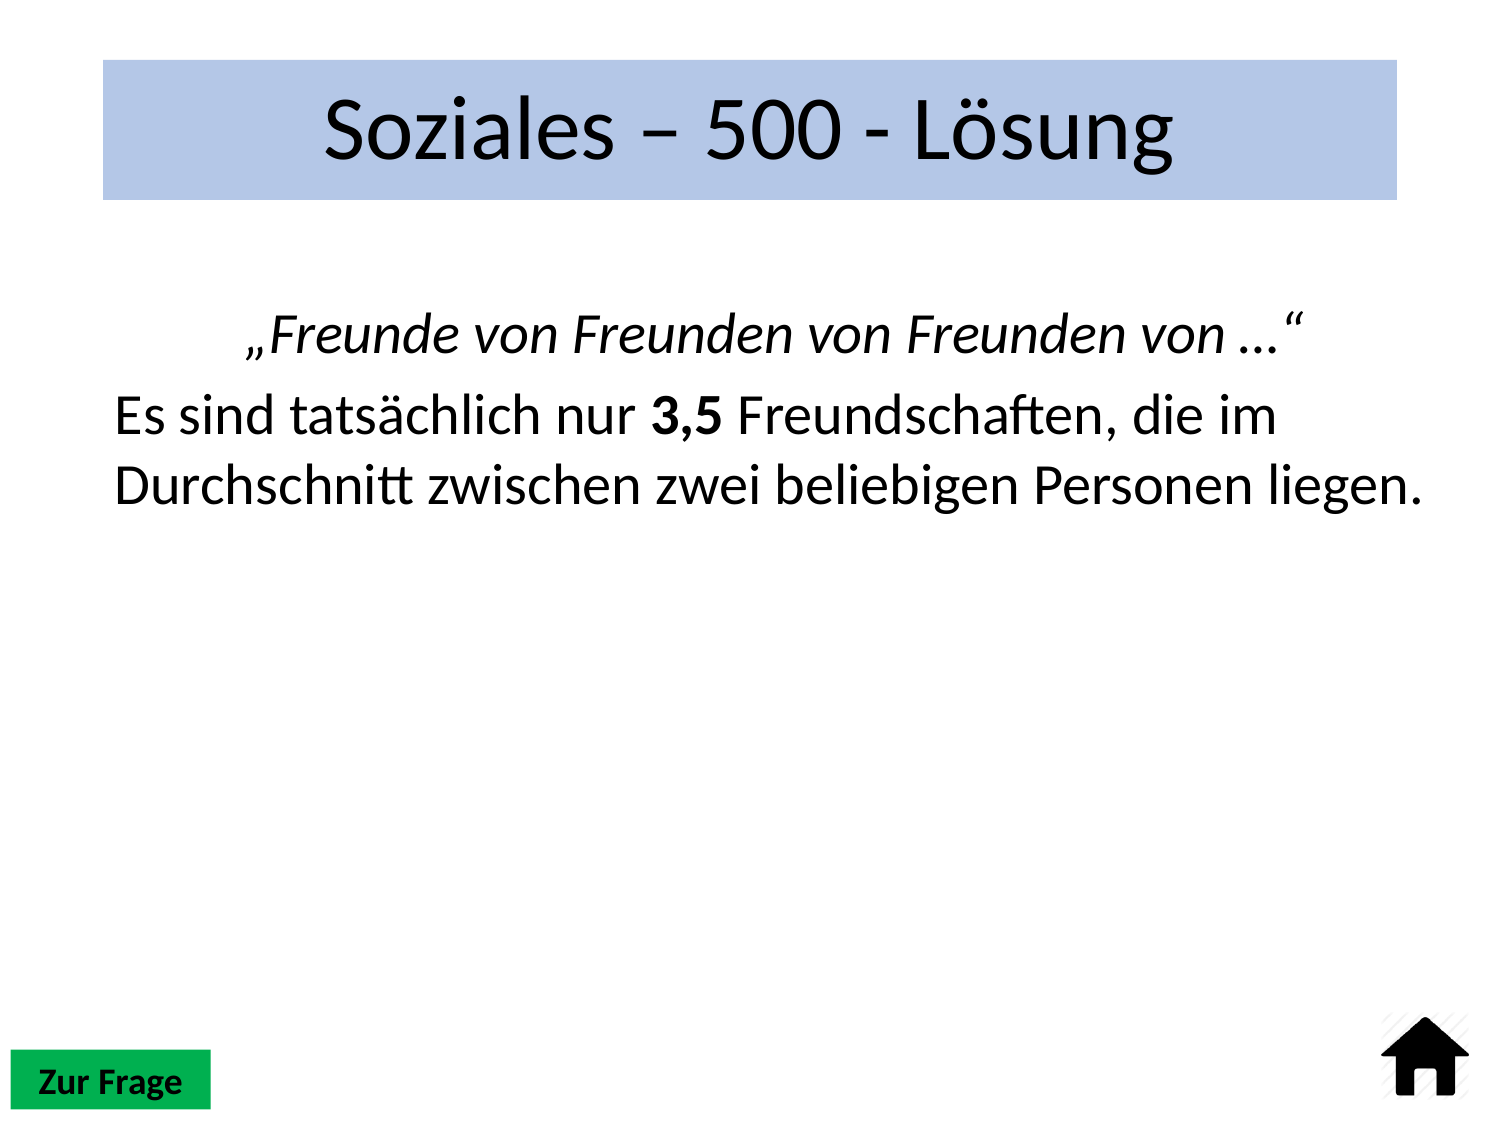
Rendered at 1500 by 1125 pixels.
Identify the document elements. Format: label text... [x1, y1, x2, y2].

picture [1381, 1012, 1469, 1100]
text_box „Freunde von Freunden von Freunden von …“ Es sind tatsächlich nur 3,5 Freundschaften, die im Durchschnitt zwischen zwei beliebigen Personen liegen. [99, 287, 1450, 1025]
title Soziales – 500 - Lösung [103, 59, 1397, 200]
text_box Zur Frage [10, 1049, 211, 1110]
text_box [74, 262, 1425, 988]
